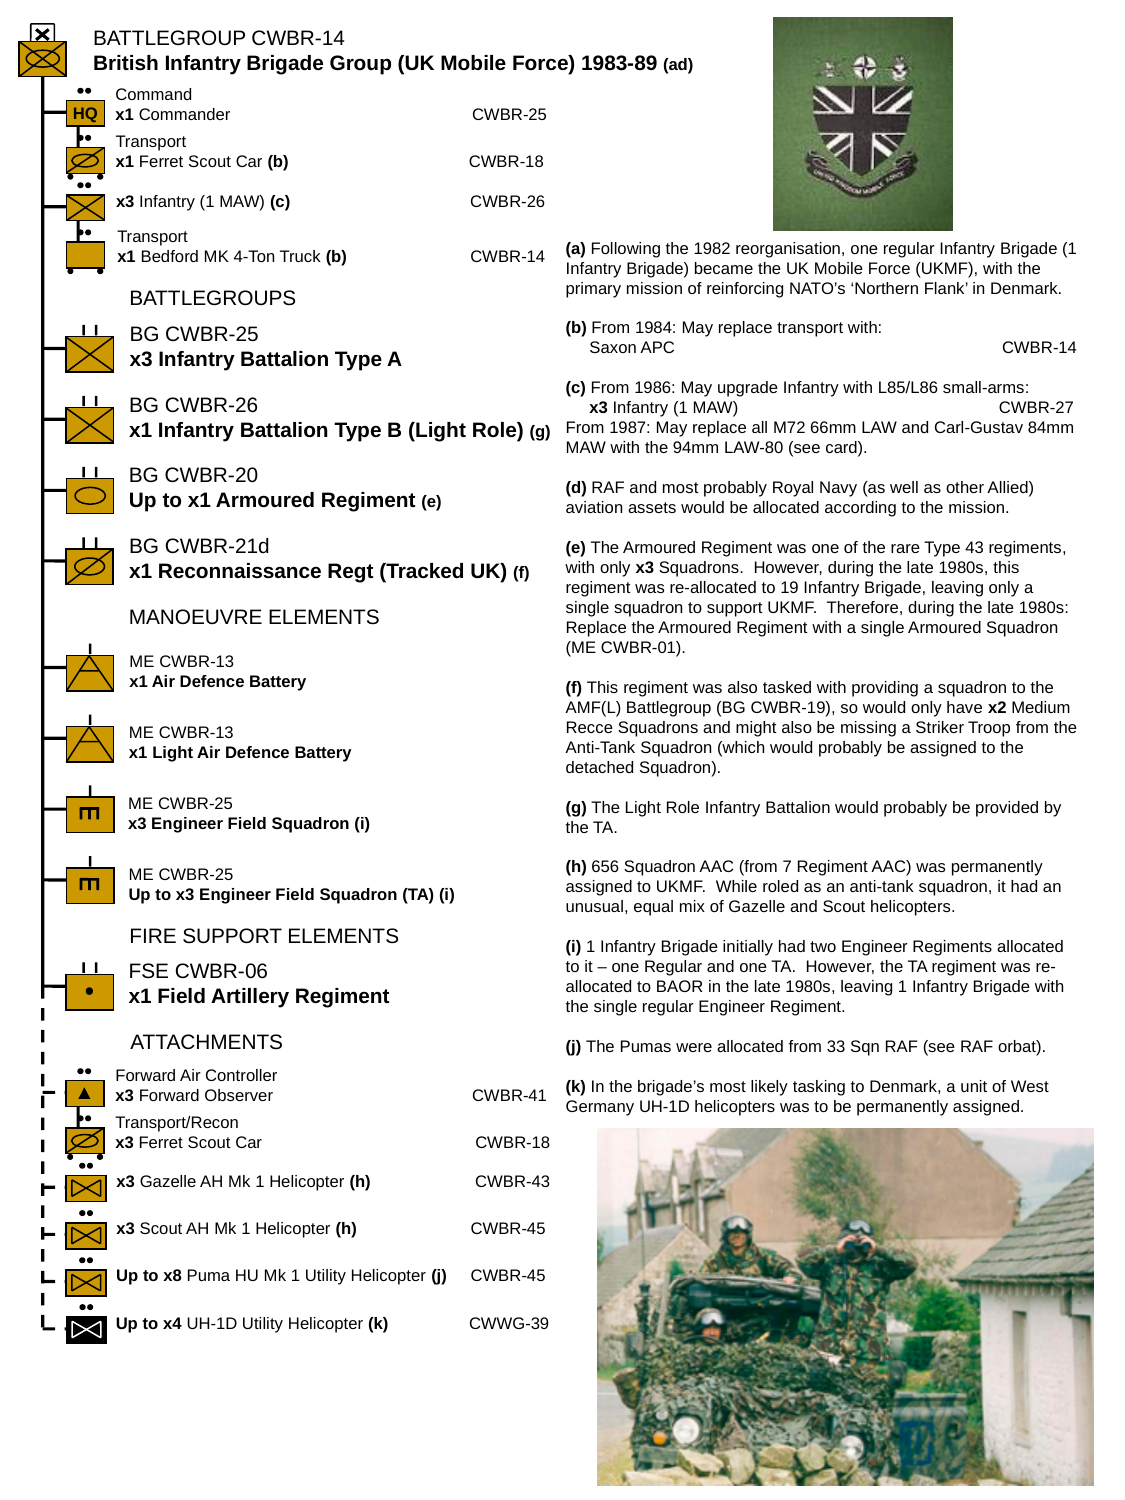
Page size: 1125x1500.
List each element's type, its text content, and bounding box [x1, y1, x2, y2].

text_box Transport x1 Ferret Scout Car (b) CWBR-18 [100, 123, 559, 179]
text_box ME CWBR-13 x1 Light Air Defence Battery [114, 714, 367, 770]
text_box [66, 974, 114, 1010]
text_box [66, 549, 114, 585]
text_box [66, 1127, 105, 1160]
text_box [78, 183, 91, 188]
text_box ME CWBR-13 x1 Air Defence Battery [114, 643, 322, 699]
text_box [78, 88, 91, 93]
text_box Forward Air Controller x3 Forward Observer CWBR-41 [100, 1056, 563, 1104]
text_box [66, 726, 114, 762]
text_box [83, 395, 97, 407]
text_box (a) Following the 1982 reorganisation, one regular Infantry Brigade (1 Infantry Brigade) became the UK Mobile Force (UKMF), with the primary mission of reinforcing NATO’s ‘Northern Flank’ in Denmark. (b) From 1984: May replace transport with: Saxon APC CWBR-14 (c) From 1986: May upgrade Infantry with L85/L86 small-arms: x3 Infantry (1 MAW) CWBR-27 From 1987: May replace all M72 66mm LAW and Carl-Gustav 84mm MAW with the 94mm LAW-80 (see card). (d) RAF and most probably Royal Navy (as well as other Allied) aviation assets would be allocated according to the mission. (e) The Armoured Regiment was one of the rare Type 43 regiments, with only x3 Squadrons. However, during the late 1980s, this regiment was re-allocated to 19 Infantry Brigade, leaving only a single squadron to support UKMF. Therefore, during the late 1980s: Replace the Armoured Regiment with a single Armoured Squadron (ME CWBR-01). (f) This regiment was also tasked with providing a squadron to the AMF(L) Battlegroup (BG CWBR-19), so would only have x2 Medium Recce Squadrons and might also be missing a Striker Troop from the Anti-Tank Squadron (which would probably be assigned to the detached Squadron). (g) The Light Role Infantry Battalion would probably be provided by the TA. (h) 656 Squadron AAC (from 7 Regiment AAC) was permanently assigned to UKMF. While roled as an anti-tank squadron, it had an unusual, equal mix of Gazelle and Scout helicopters. (i) 1 Infantry Brigade initially had two Engineer Regiments allocated to it – one Regular and one TA. However, the TA regiment was re-allocated to BAOR in the late 1980s, leaving 1 Infantry Brigade with the single regular Engineer Regiment. (j) The Pumas were allocated from 33 Sqn RAF (see RAF orbat). (k) In the brigade’s most likely tasking to Denmark, a unit of West Germany UH-1D helicopters was to be permanently assigned. [550, 230, 1095, 1124]
text_box x3 Gazelle AH Mk 1 Helicopter (h) CWBR-43 [101, 1163, 565, 1199]
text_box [79, 1210, 93, 1216]
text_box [78, 230, 91, 235]
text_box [80, 1304, 93, 1310]
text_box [78, 1068, 91, 1074]
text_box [83, 324, 97, 336]
text_box Up to x4 UH-1D Utility Helicopter (k) CWWG-39 [101, 1305, 565, 1340]
text_box BG CWBR-21d x1 Reconnaissance Regt (Tracked UK) (f) [114, 525, 545, 591]
text_box ME CWBR-25 Up to x3 Engineer Field Squadron (TA) (i) [113, 856, 471, 911]
text_box BATTLEGROUPS [114, 277, 312, 312]
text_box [66, 1270, 107, 1297]
text_box Up to x8 Puma HU Mk 1 Utility Helicopter (j) CWBR-45 [101, 1257, 561, 1293]
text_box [66, 1316, 107, 1343]
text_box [78, 135, 91, 141]
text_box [66, 194, 105, 221]
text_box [66, 407, 114, 443]
text_box BG CWBR-20 Up to x1 Armoured Regiment (e) [114, 454, 457, 520]
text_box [66, 147, 105, 179]
text_box BATTLEGROUP CWBR-14 British Infantry Brigade Group (UK Mobile Force) 1983-89 (ad) [78, 17, 709, 83]
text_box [66, 1080, 105, 1107]
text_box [66, 867, 114, 904]
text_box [83, 537, 97, 548]
text_box BG CWBR-26 x1 Infantry Battalion Type B (Light Role) (g) [114, 383, 566, 449]
picture [597, 1128, 1095, 1486]
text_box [66, 1222, 107, 1249]
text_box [66, 797, 114, 833]
text_box Transport/Recon x3 Ferret Scout Car CWBR-18 [100, 1104, 566, 1160]
text_box FIRE SUPPORT ELEMENTS [114, 915, 414, 956]
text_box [30, 23, 55, 41]
picture [773, 17, 953, 231]
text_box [79, 1258, 93, 1263]
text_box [79, 1163, 93, 1168]
text_box MANOEUVRE ELEMENTS [114, 596, 395, 637]
text_box x3 Infantry (1 MAW) (c) CWBR-26 [101, 183, 561, 218]
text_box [83, 962, 97, 973]
text_box ME CWBR-25 x3 Engineer Field Squadron (i) [113, 785, 386, 840]
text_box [78, 1116, 91, 1121]
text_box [66, 100, 105, 127]
text_box FSE CWBR-06 x1 Field Artillery Regiment [114, 950, 405, 1016]
text_box ATTACHMENTS [115, 1021, 298, 1062]
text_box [36, 29, 49, 40]
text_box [83, 466, 97, 478]
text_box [66, 655, 114, 692]
text_box BG CWBR-25 x3 Infantry Battalion Type A [114, 312, 418, 378]
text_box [18, 41, 67, 77]
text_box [66, 1175, 107, 1202]
text_box Command x1 Commander CWBR-25 [100, 76, 563, 132]
text_box Transport x1 Bedford MK 4-Ton Truck (b) CWBR-14 [102, 218, 561, 274]
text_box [66, 242, 105, 274]
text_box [66, 478, 114, 514]
text_box x3 Scout AH Mk 1 Helicopter (h) CWBR-45 [101, 1210, 561, 1246]
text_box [66, 336, 114, 373]
